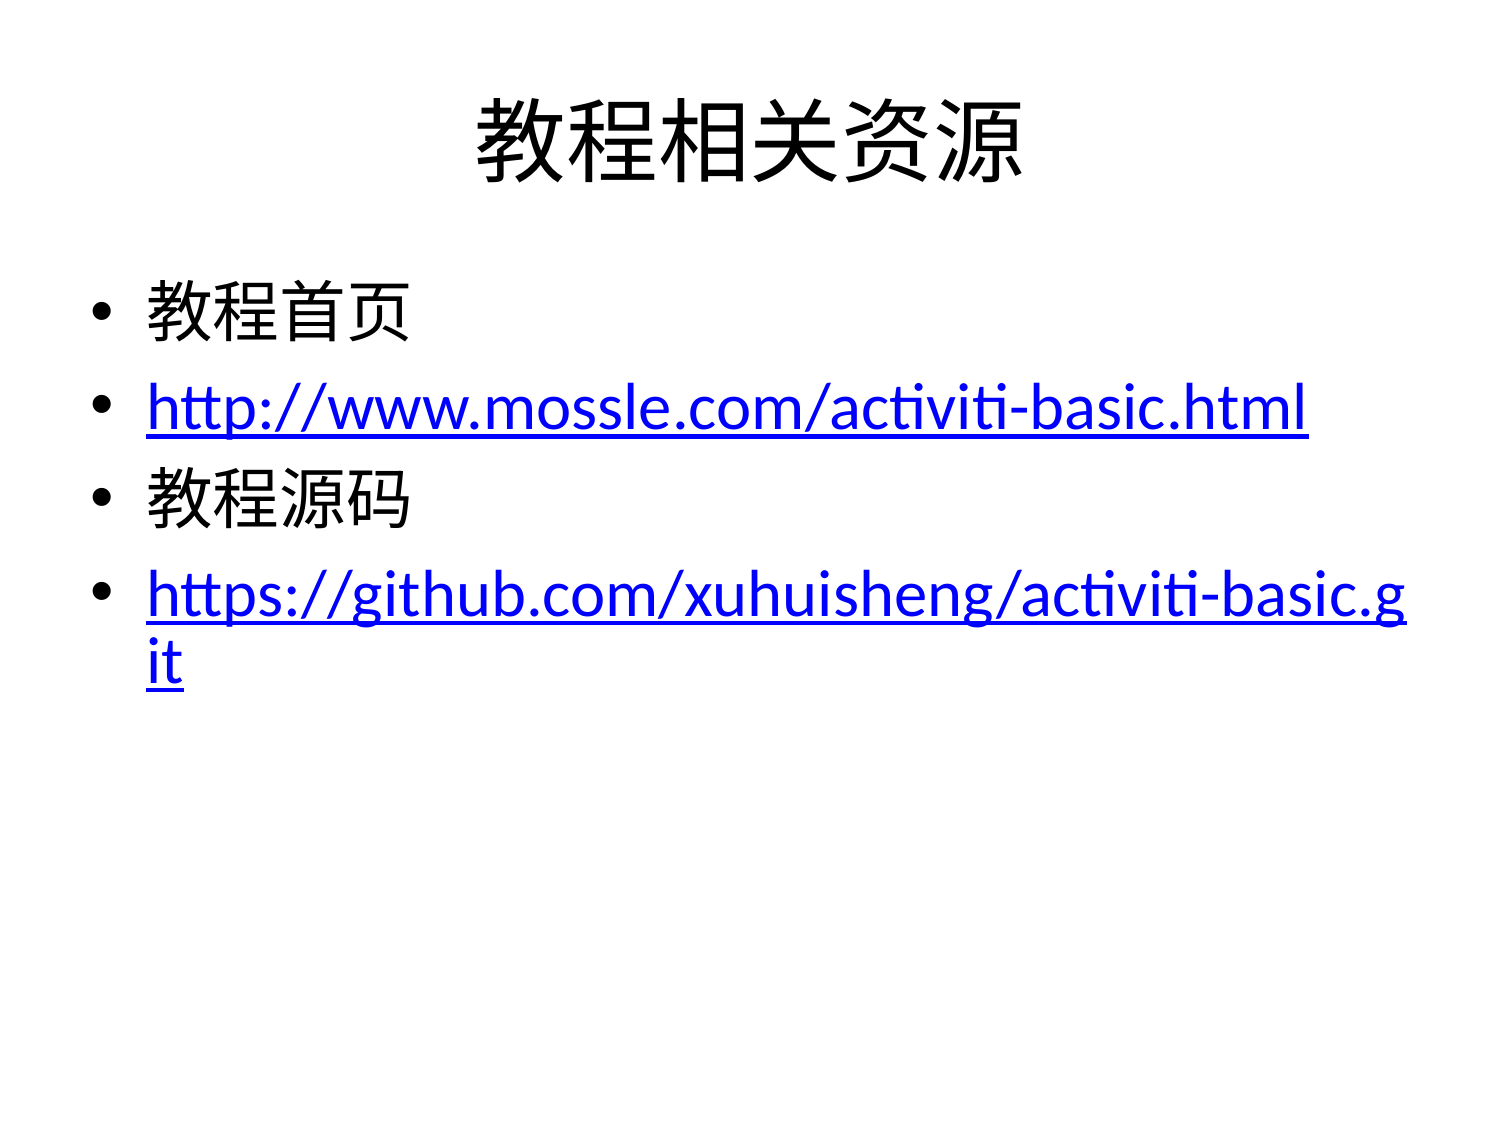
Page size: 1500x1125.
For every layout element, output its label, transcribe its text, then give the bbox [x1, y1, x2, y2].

title 教程相关资源 [75, 45, 1425, 233]
list 教程首页 http://www.mossle.com/activiti-basic.html 教程源码 https://github.com/xuhuisheng/activiti-basic.git [75, 262, 1425, 1005]
